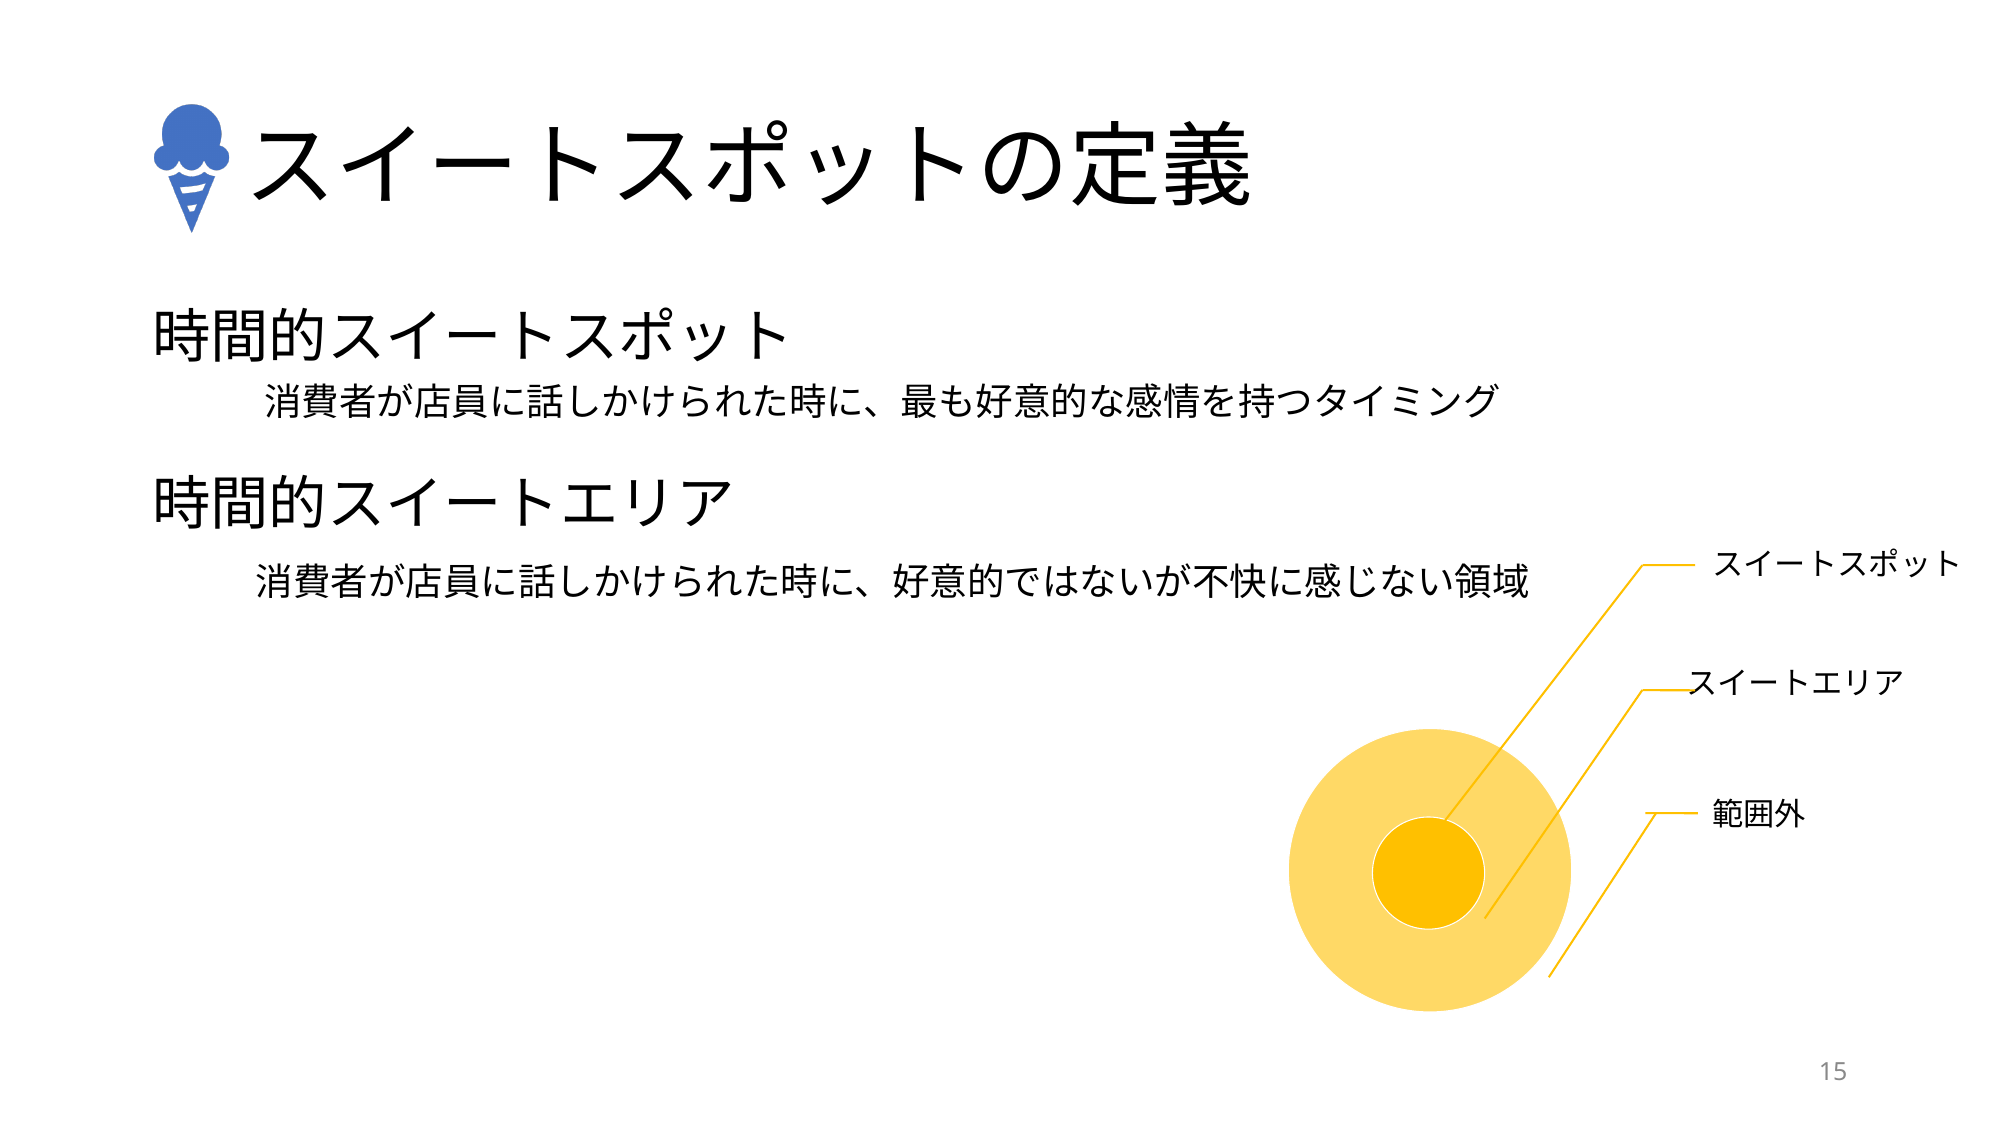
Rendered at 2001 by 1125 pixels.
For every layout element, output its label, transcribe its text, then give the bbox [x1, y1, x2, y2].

text_box 消費者が店員に話しかけられた時に、最も好意的な感情を持つタイミング [249, 370, 1566, 431]
list 時間的スイートスポット 時間的スイートエリア [137, 299, 1863, 1014]
picture [116, 93, 267, 244]
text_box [1204, 502, 2000, 1075]
text_box 消費者が店員に話しかけられた時に、好意的ではないが不快に感じない領域 [240, 550, 1204, 611]
title スイートスポットの定義 [137, 59, 1863, 278]
slide_number 15 [1412, 1075, 1863, 1103]
